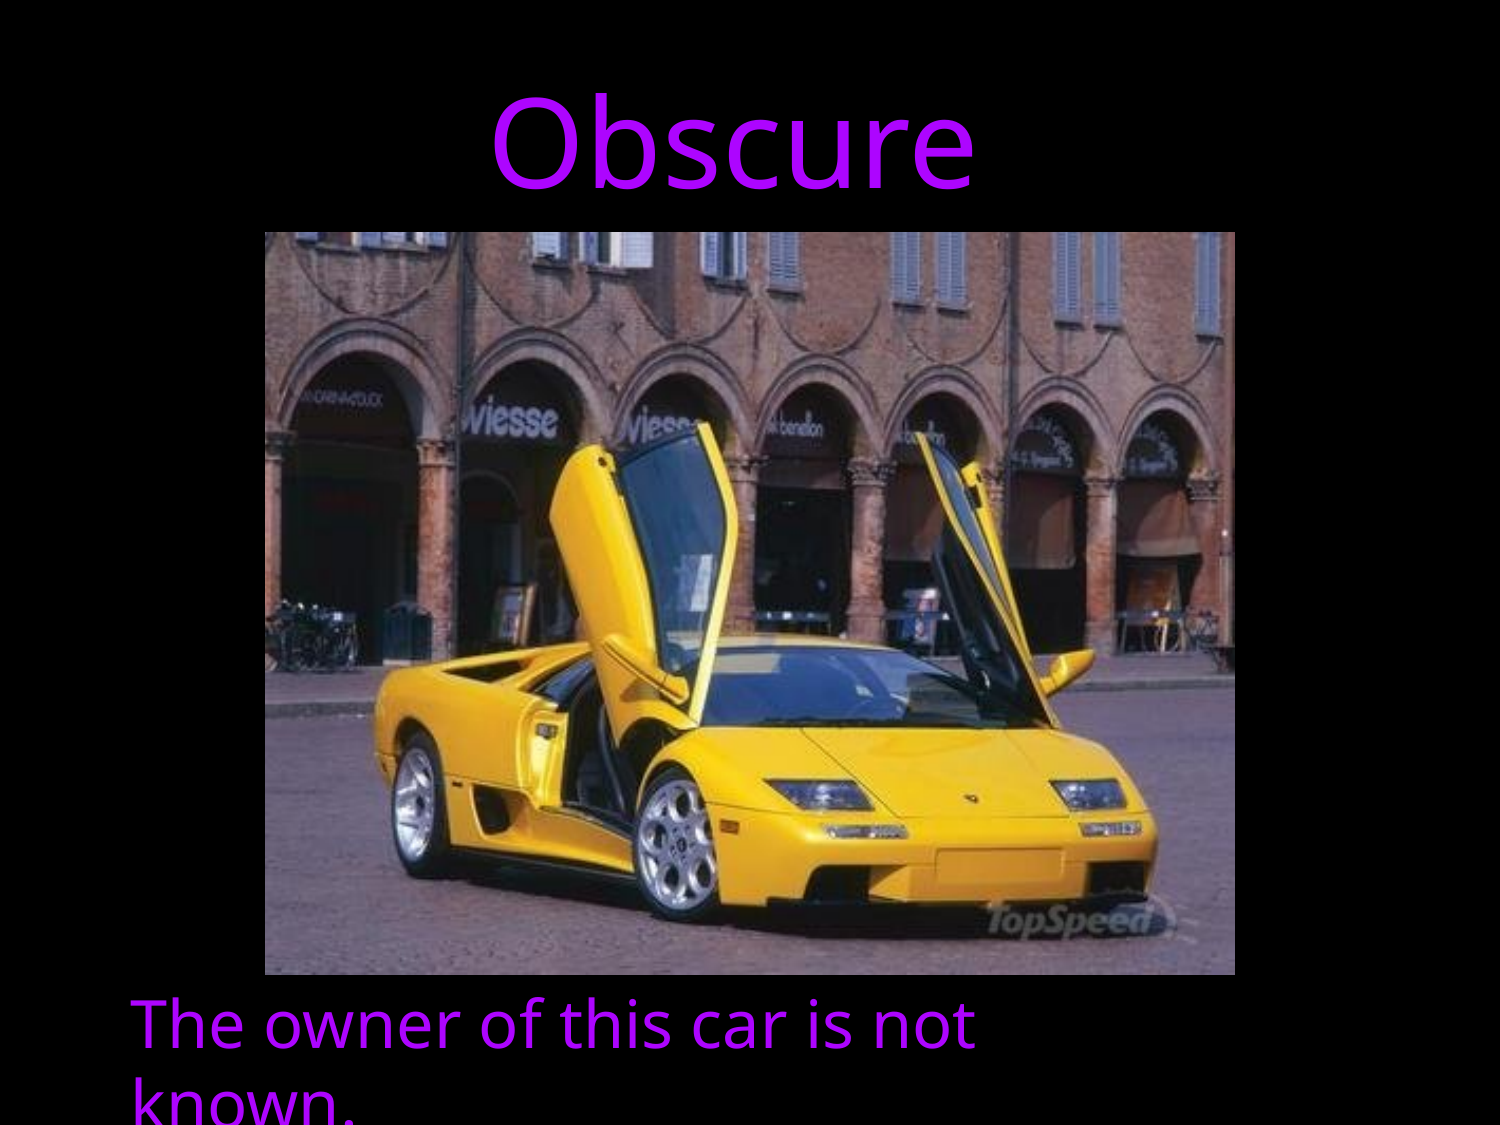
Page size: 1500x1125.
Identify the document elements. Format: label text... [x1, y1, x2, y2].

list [74, 232, 1426, 976]
text_box The owner of this car is not known. [115, 984, 1012, 1125]
title Obscure [75, 45, 1425, 231]
